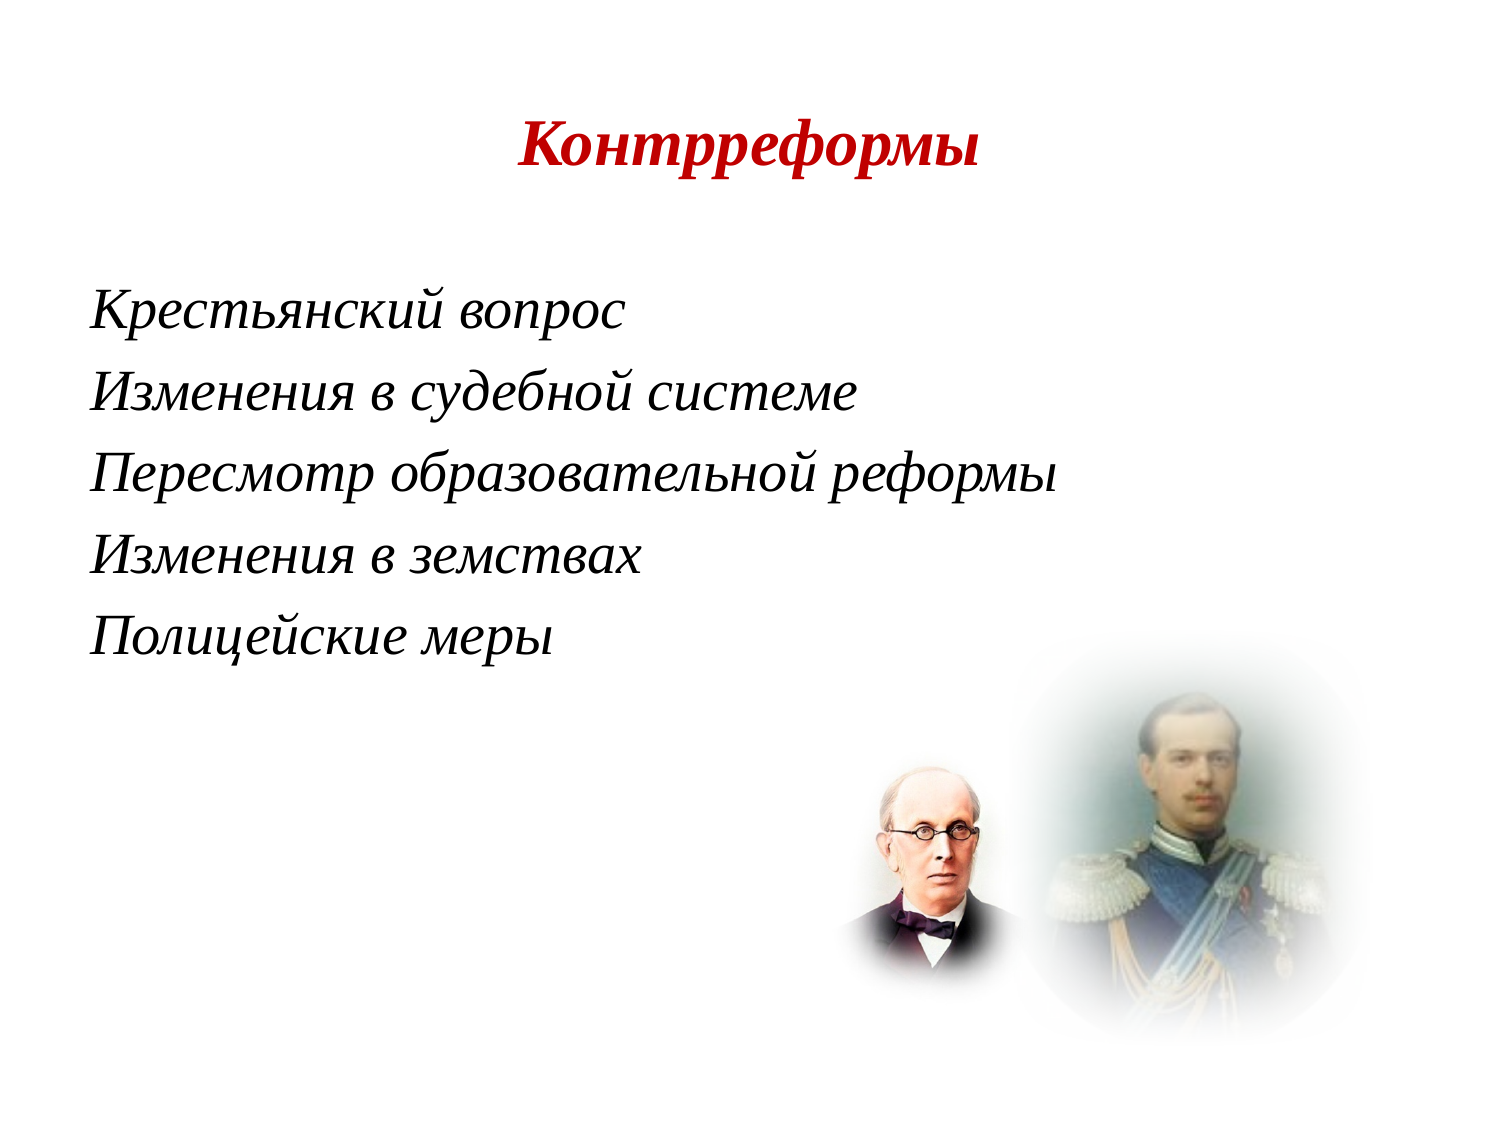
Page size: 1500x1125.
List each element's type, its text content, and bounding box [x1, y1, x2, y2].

picture [761, 620, 1383, 1102]
list Крестьянский вопрос Изменения в судебной системе Пересмотр образовательной реформы Изменения в земствах Полицейские меры [75, 262, 1425, 1005]
title Контрреформы [75, 45, 1425, 233]
